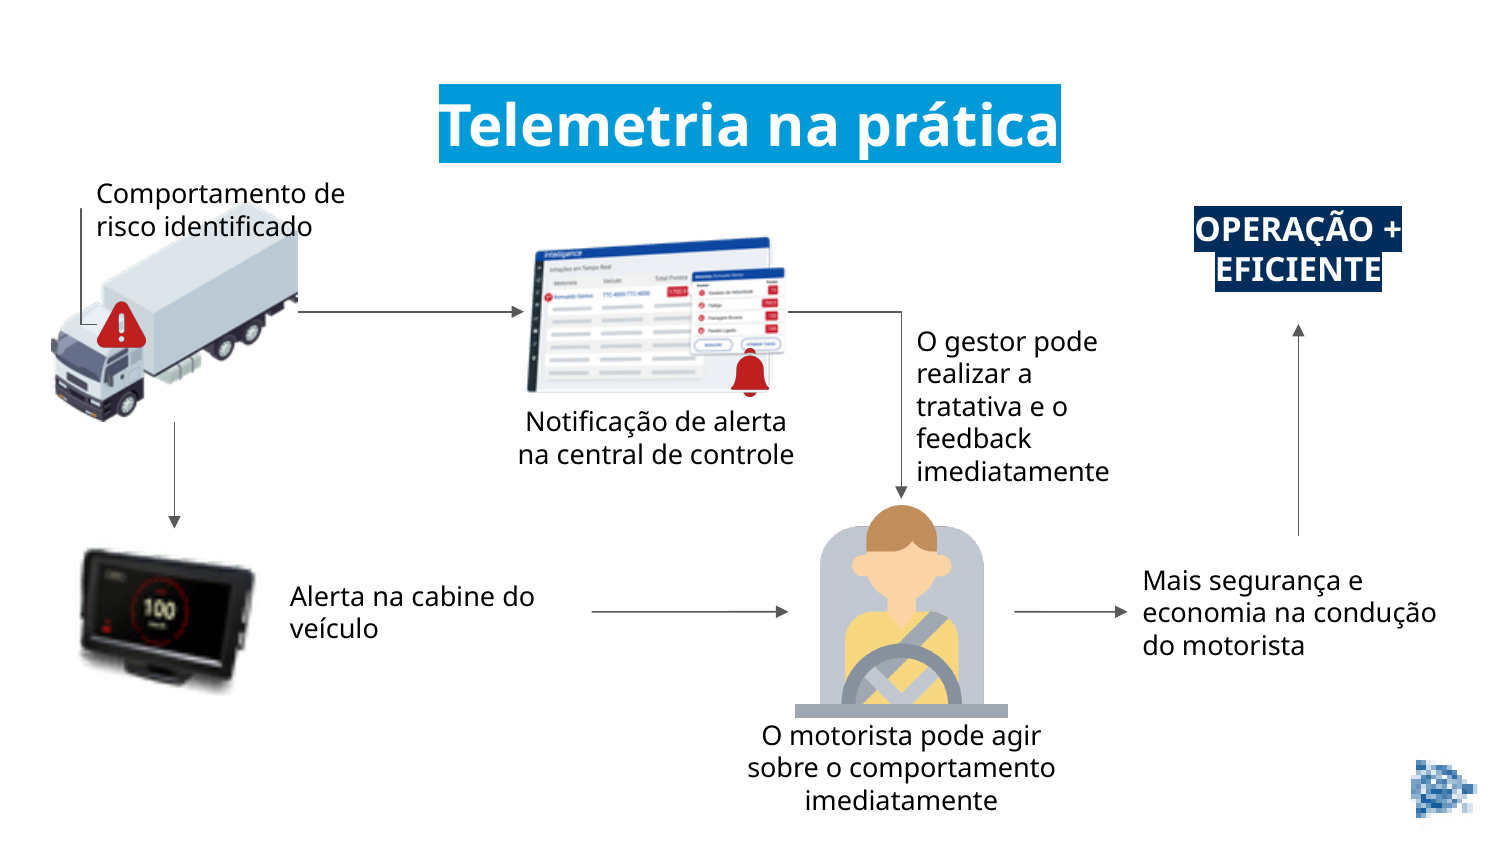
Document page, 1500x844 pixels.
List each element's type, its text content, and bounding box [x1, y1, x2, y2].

text_box Alerta na cabine do veículo [281, 569, 592, 654]
title Telemetria na prática [51, 72, 1449, 167]
picture [523, 228, 789, 397]
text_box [788, 311, 902, 499]
picture [788, 498, 1015, 725]
text_box OPERAÇÃO + EFICIENTE [1127, 172, 1470, 324]
text_box Comportamento de risco identificado [81, 166, 377, 252]
text_box O motorista pode agir sobre o comportamento imediatamente [720, 724, 1082, 809]
text_box O gestor pode realizar a tratativa e o feedback imediatamente [906, 329, 1149, 482]
text_box Notificação de alerta na central de controle [497, 395, 783, 480]
text_box Mais segurança e economia na condução do motorista [1127, 536, 1470, 688]
picture [50, 201, 299, 423]
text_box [1406, 751, 1489, 828]
picture [73, 528, 275, 696]
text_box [80, 208, 98, 325]
